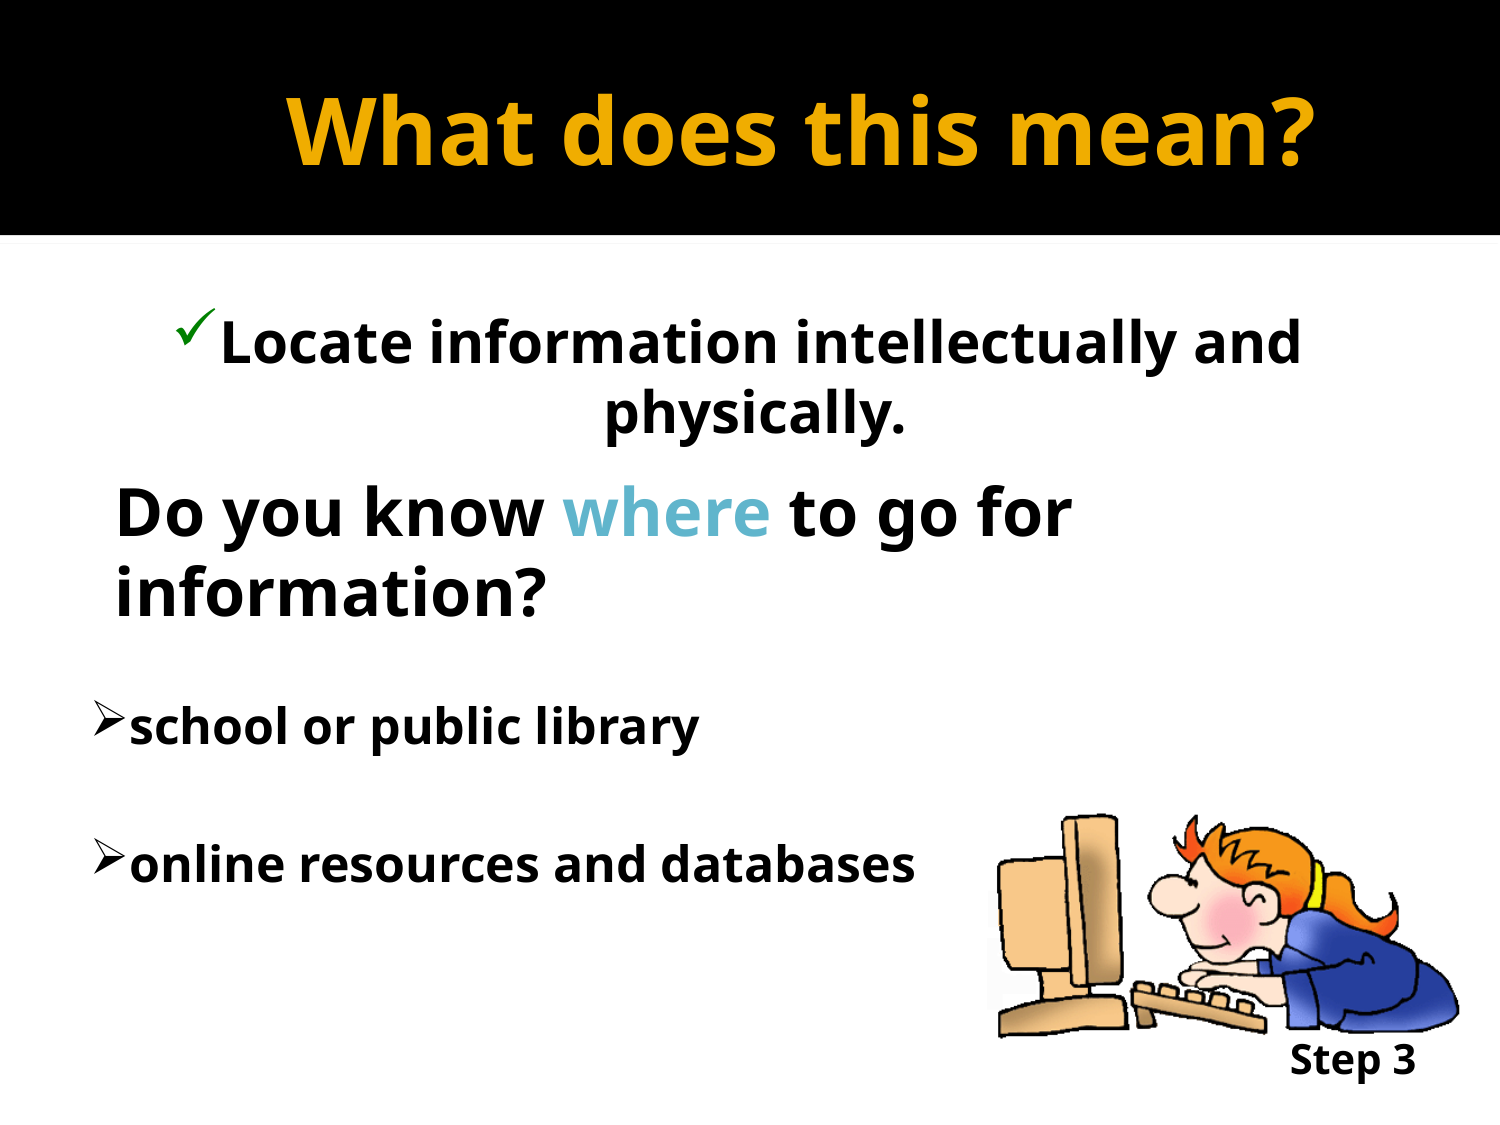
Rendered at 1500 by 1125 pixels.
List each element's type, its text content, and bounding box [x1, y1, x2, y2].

text_box school or public library [74, 687, 763, 763]
text_box Locate information intellectually and physically. [0, 237, 1475, 783]
text_box Do you know where to go for information? [99, 462, 1413, 688]
text_box online resources and databases [75, 824, 938, 900]
text_box Step 3 [1275, 1083, 1463, 1090]
picture [987, 787, 1475, 1075]
title What does this mean? [75, 25, 1425, 231]
